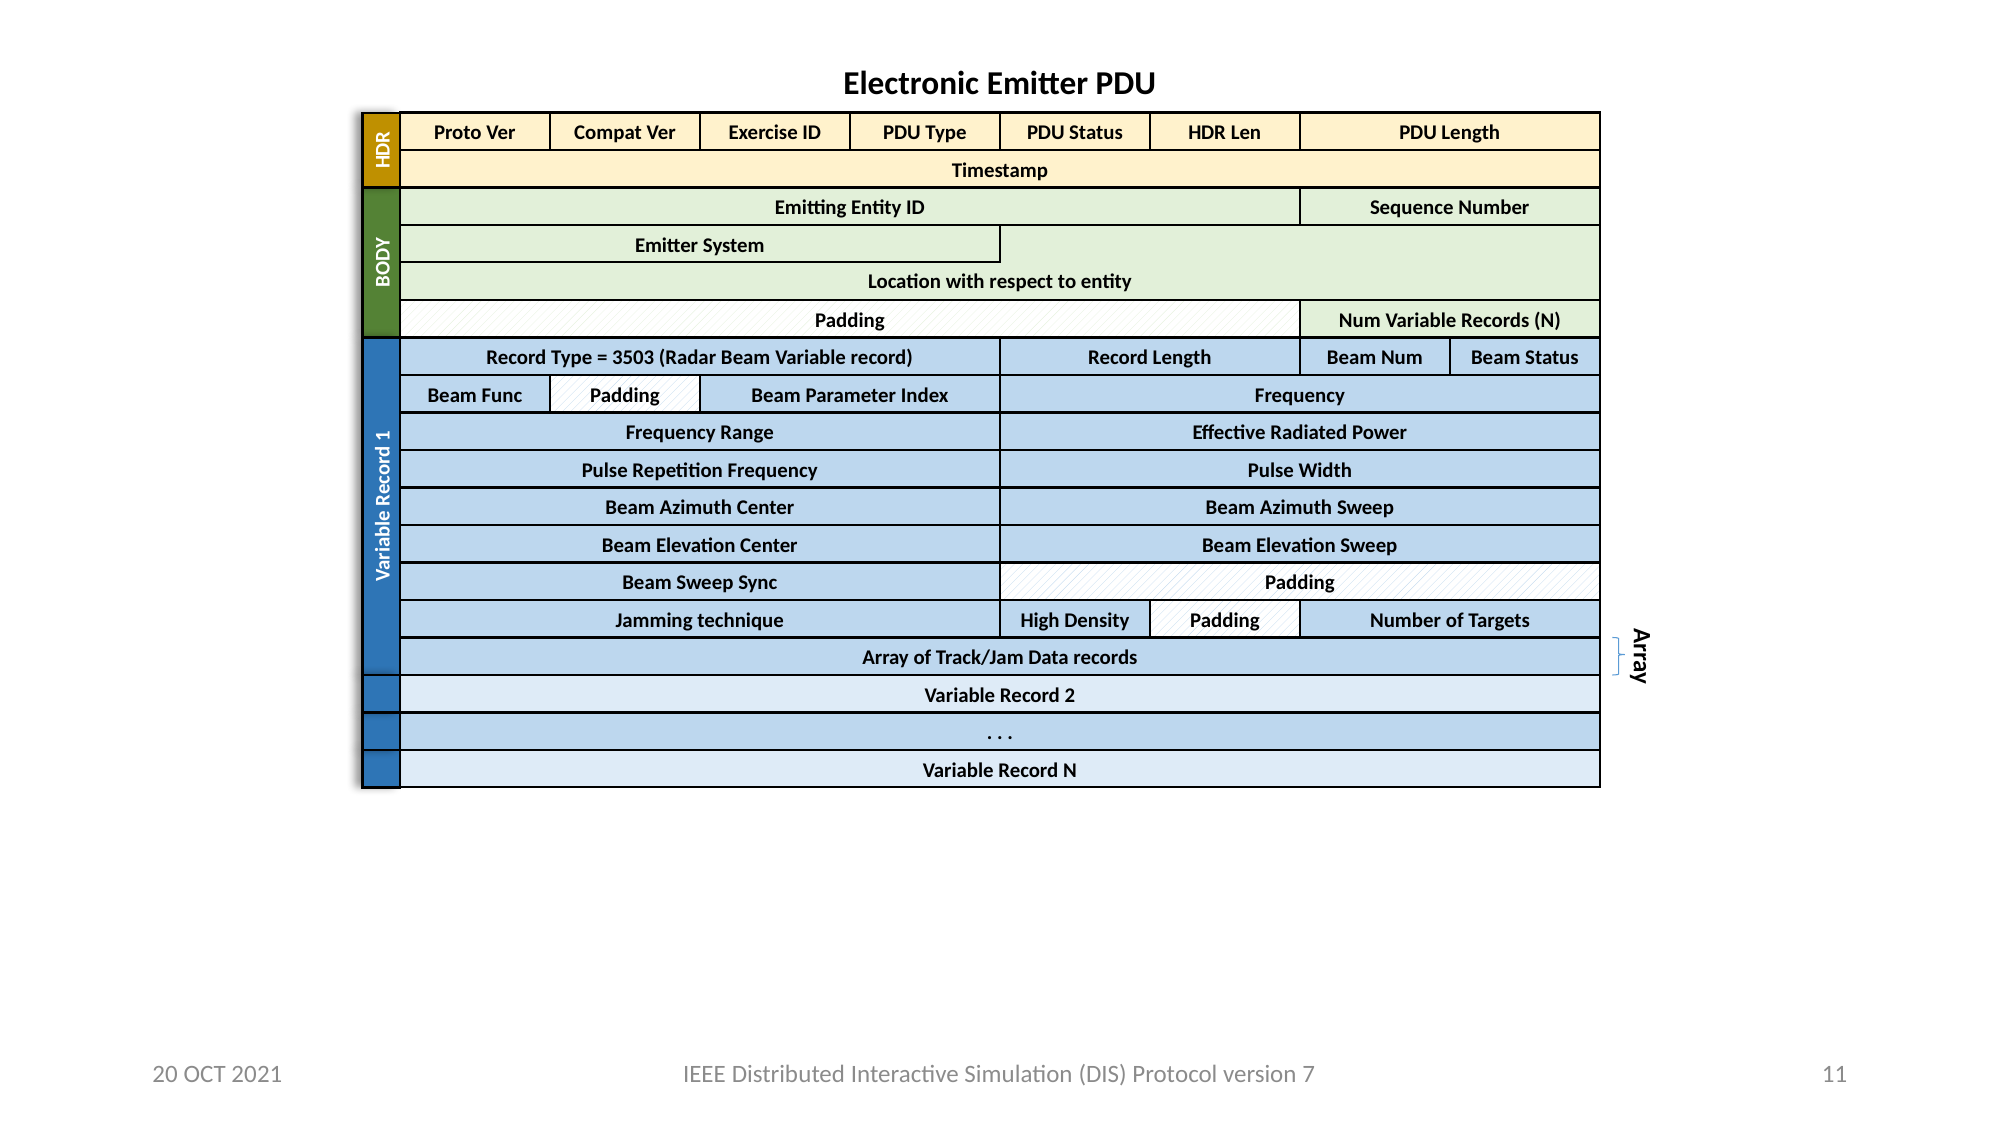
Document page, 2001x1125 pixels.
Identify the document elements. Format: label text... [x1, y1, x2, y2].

text_box Variable Record 1 [361, 337, 401, 673]
text_box Variable Record 2 [401, 674, 1601, 711]
text_box Beam Elevation Sweep [999, 524, 1601, 561]
text_box Num Variable Records (N) [1301, 299, 1601, 336]
text_box [361, 714, 401, 751]
text_box Timestamp [401, 149, 1601, 186]
text_box Beam Elevation Center [399, 524, 999, 561]
text_box BODY [361, 189, 401, 337]
text_box Beam Azimuth Sweep [1001, 486, 1601, 524]
text_box Number of Targets [1301, 599, 1601, 636]
text_box HDR Len [1149, 111, 1299, 149]
text_box Effective Radiated Power [999, 411, 1601, 449]
text_box Array of Track/Jam Data records [399, 636, 1601, 674]
text_box PDU Length [1299, 111, 1601, 149]
text_box Padding [401, 299, 1301, 336]
text_box Padding [1149, 599, 1301, 638]
text_box [361, 674, 401, 714]
text_box Electronic Emitter PDU [699, 61, 1301, 101]
text_box . . . [401, 711, 1601, 751]
text_box Jamming technique [399, 599, 999, 636]
text_box Beam Num [1299, 336, 1451, 374]
text_box Record Length [999, 336, 1299, 374]
text_box Array [1624, 611, 1664, 701]
text_box Pulse Repetition Frequency [399, 449, 1001, 486]
text_box Frequency Range [399, 411, 999, 449]
text_box Sequence Number [1301, 186, 1601, 226]
text_box Beam Func [399, 374, 551, 411]
text_box HDR [361, 112, 401, 189]
text_box Padding [551, 374, 699, 411]
text_box High Density [999, 599, 1149, 636]
footer IEEE Distributed Interactive Simulation (DIS) Protocol version 7 [662, 1042, 1338, 1103]
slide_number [137, 1042, 588, 1103]
text_box PDU Status [999, 111, 1149, 149]
text_box Beam Status [1451, 336, 1601, 374]
text_box Padding [999, 561, 1601, 599]
slide_number 11 [1412, 1042, 1863, 1103]
text_box Beam Azimuth Center [399, 486, 1001, 524]
text_box Compat Ver [549, 111, 699, 149]
text_box Pulse Width [1001, 449, 1601, 486]
text_box Variable Record N [401, 751, 1601, 788]
text_box Emitter System [399, 224, 1001, 263]
text_box PDU Type [849, 111, 999, 149]
text_box [1612, 636, 1625, 676]
text_box Beam Sweep Sync [399, 561, 999, 599]
text_box [361, 751, 401, 789]
text_box Frequency [999, 374, 1601, 411]
text_box Exercise ID [699, 111, 849, 149]
text_box Beam Parameter Index [699, 374, 999, 411]
text_box Record Type = 3503 (Radar Beam Variable record) [401, 336, 999, 374]
text_box Location with respect to entity [401, 226, 1601, 299]
text_box Emitting Entity ID [401, 186, 1301, 226]
text_box Proto Ver [399, 111, 549, 149]
